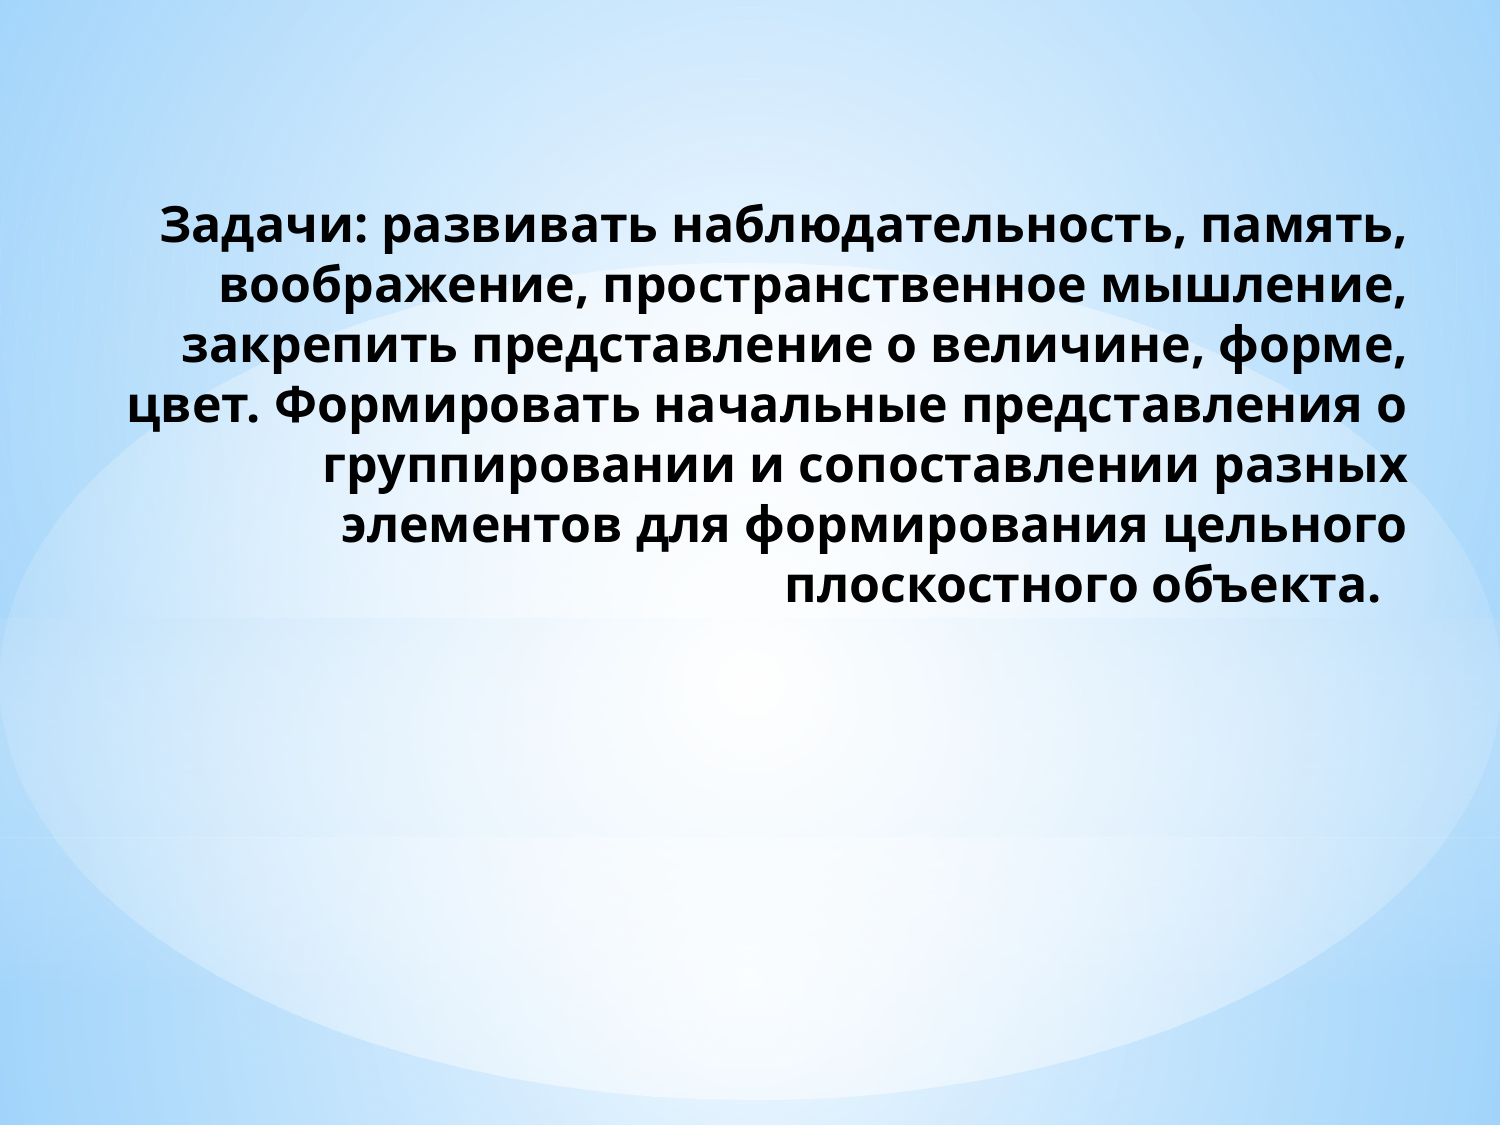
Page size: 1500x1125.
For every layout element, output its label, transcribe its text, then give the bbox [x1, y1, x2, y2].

title Задачи: развивать наблюдательность, память, воображение, пространственное мышление, закрепить представление о величине, форме, цвет. Формировать начальные представления о группировании и сопоставлении разных элементов для формирования цельного плоскостного объекта. [41, 184, 1424, 1071]
